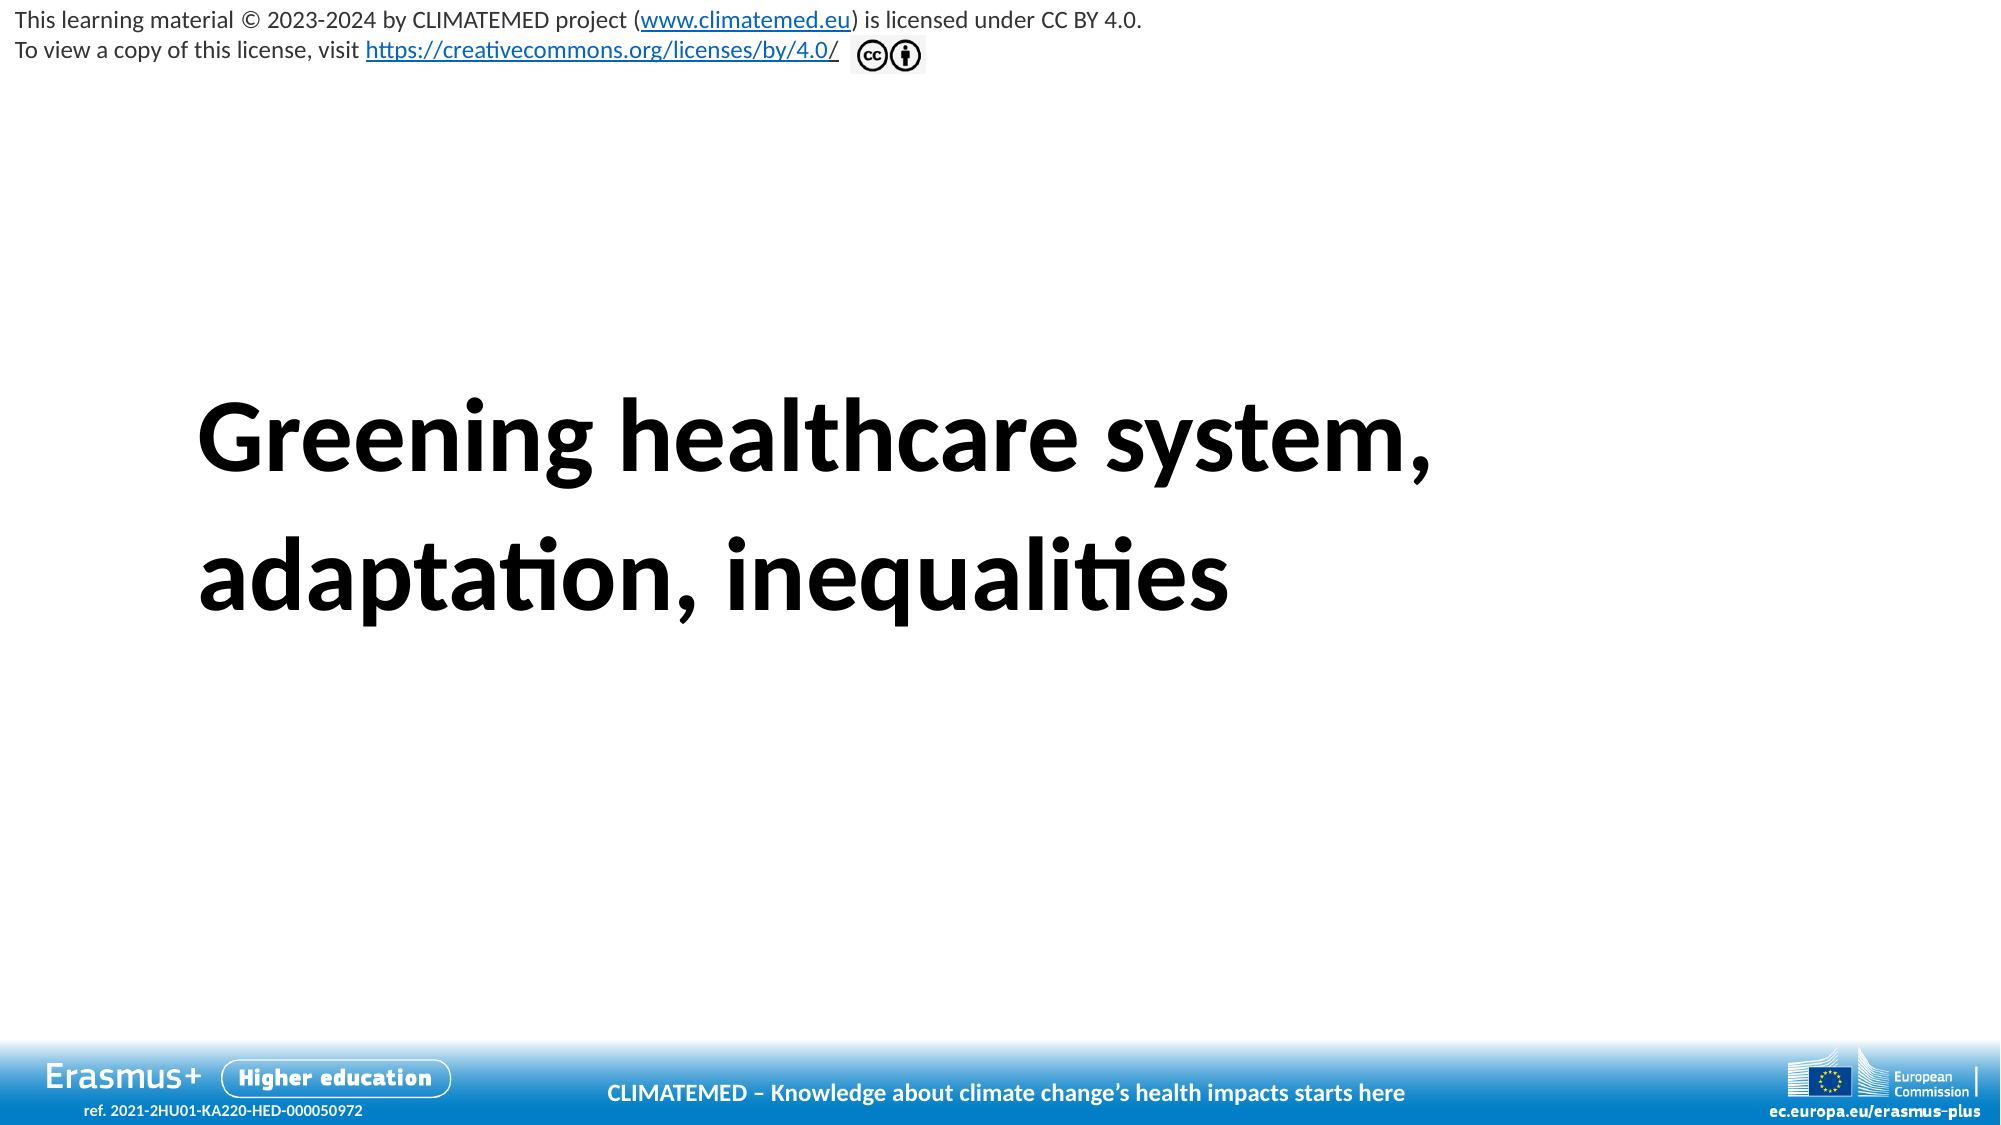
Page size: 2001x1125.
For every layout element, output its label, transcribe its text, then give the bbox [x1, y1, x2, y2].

picture [850, 35, 926, 74]
picture [0, 899, 2000, 1125]
title Greening healthcare system, adaptation, inequalities [182, 344, 1752, 639]
